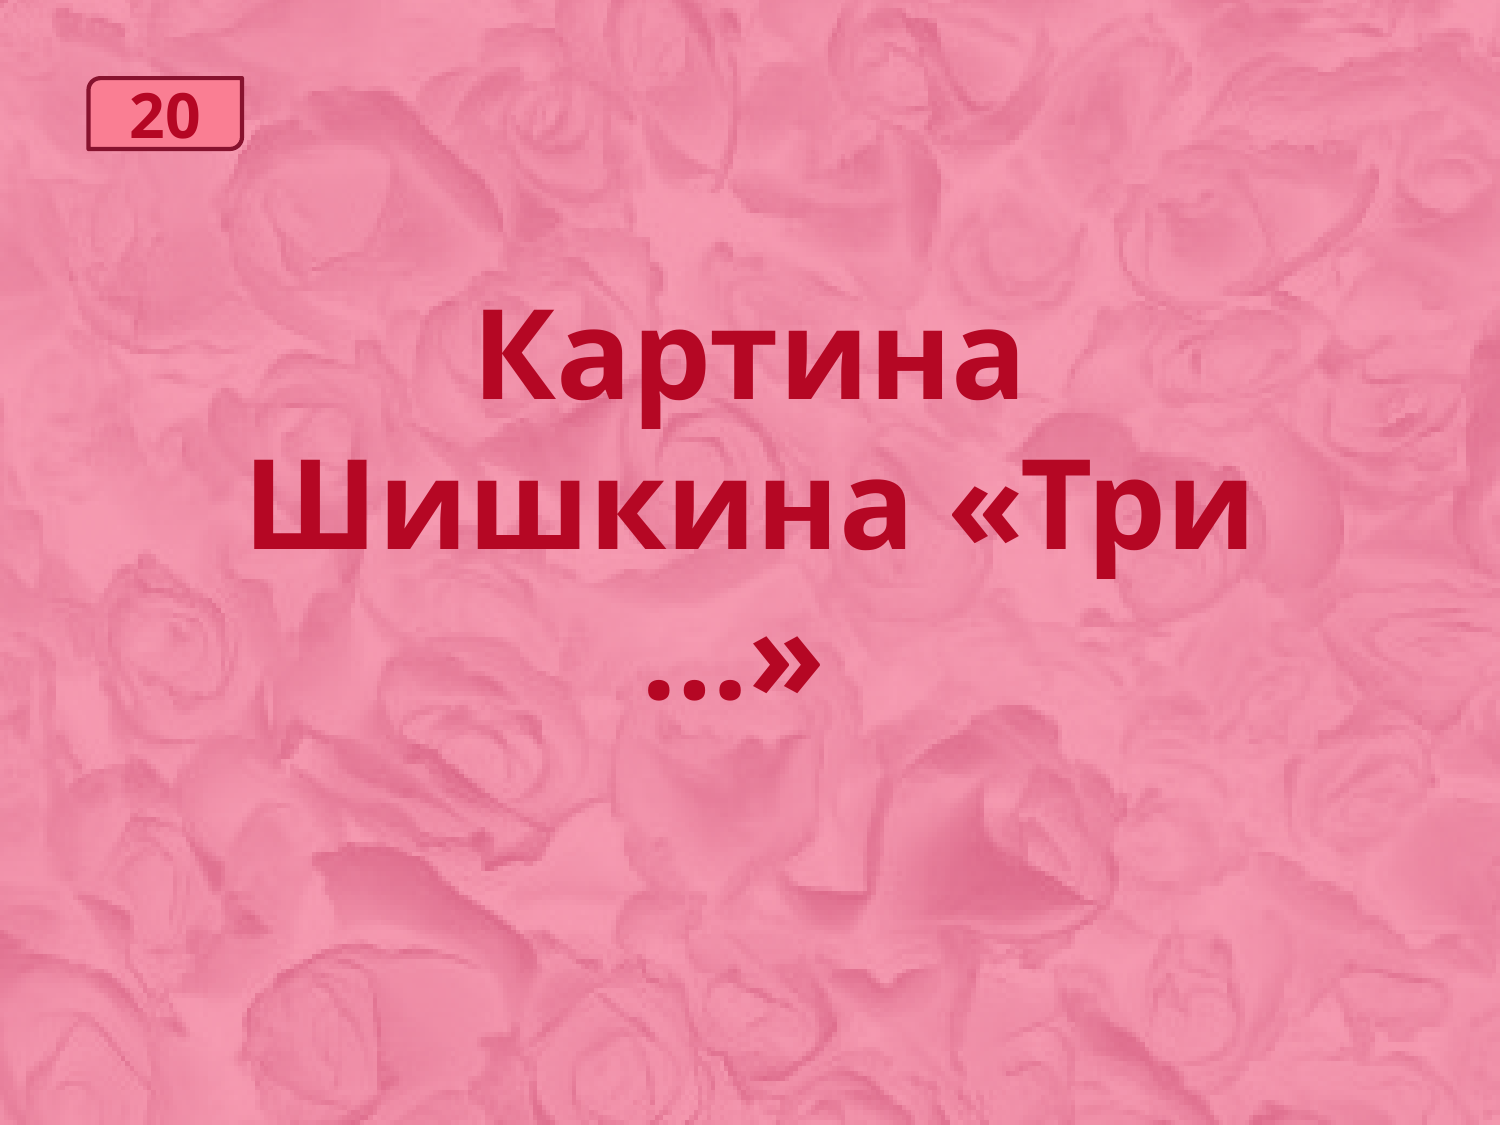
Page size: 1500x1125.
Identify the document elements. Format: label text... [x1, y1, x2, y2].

text_box Картина Шишкина «Три …» [123, 267, 1376, 732]
text_box 20 [86, 76, 245, 152]
